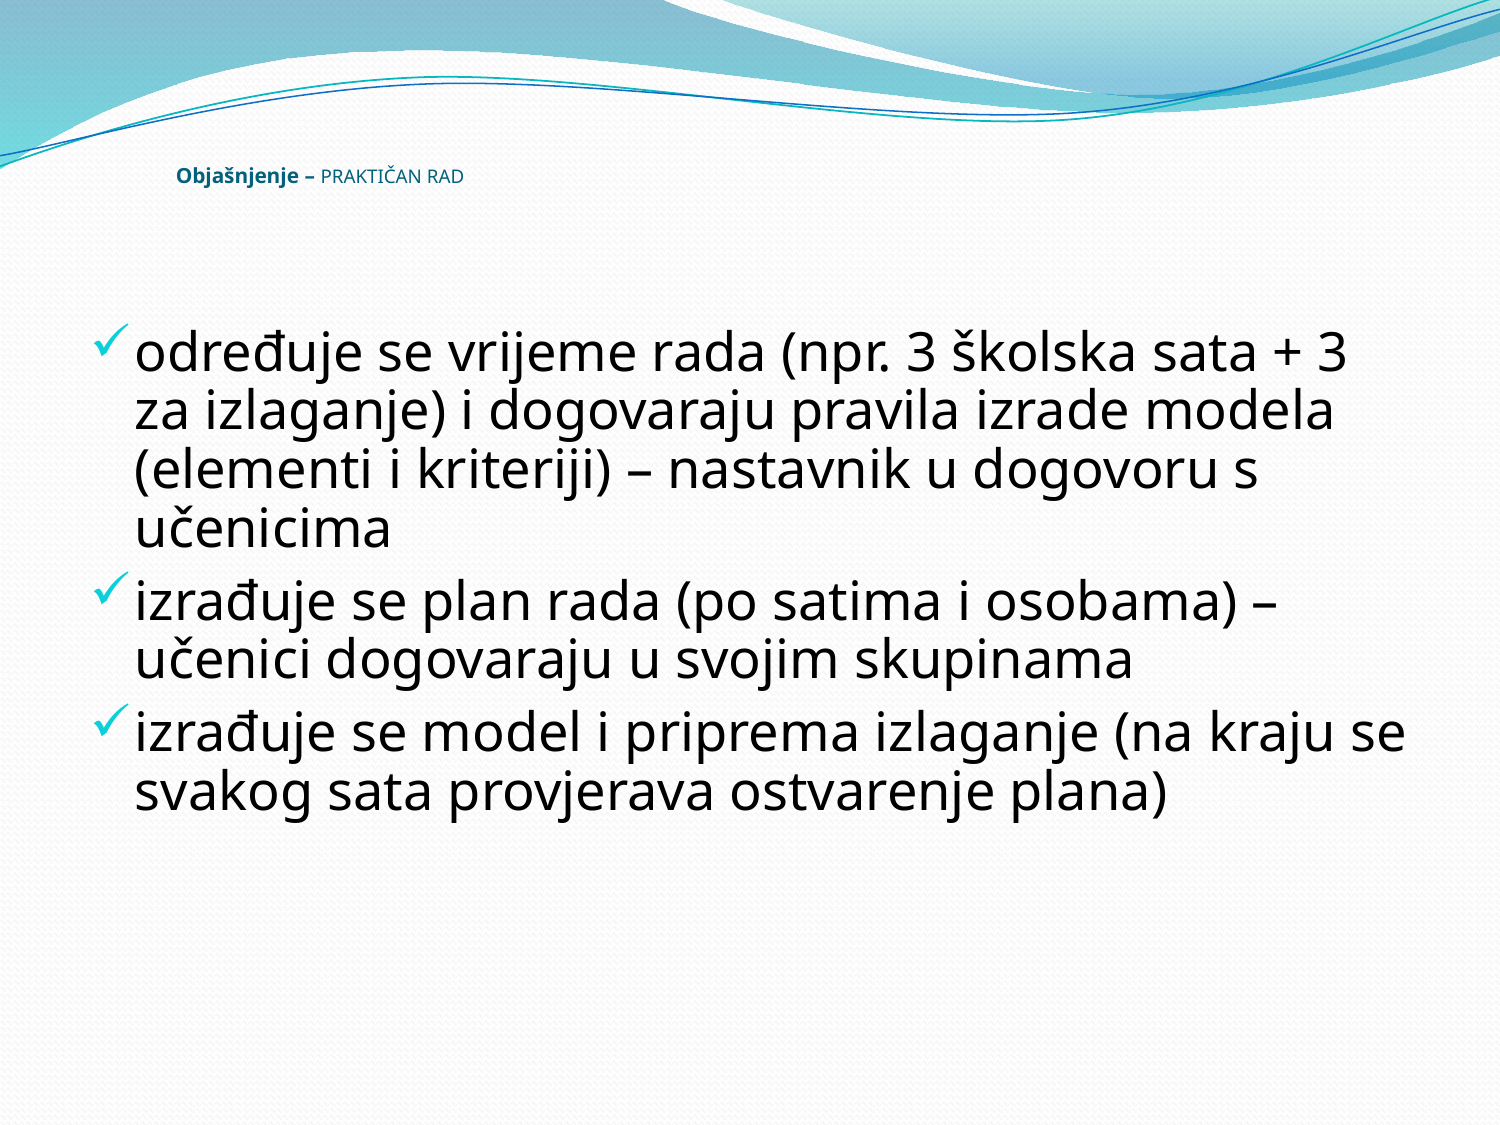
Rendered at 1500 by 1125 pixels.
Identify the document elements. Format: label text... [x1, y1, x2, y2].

title Objašnjenje – PRAKTIČAN RAD [175, 0, 1451, 188]
list određuje se vrijeme rada (npr. 3 školska sata + 3 za izlaganje) i dogovaraju pravila izrade modela (elementi i kriteriji) – nastavnik u dogovoru s učenicima izrađuje se plan rada (po satima i osobama) – učenici dogovaraju u svojim skupinama izrađuje se model i priprema izlaganje (na kraju se svakog sata provjerava ostvarenje plana) [75, 317, 1425, 1038]
